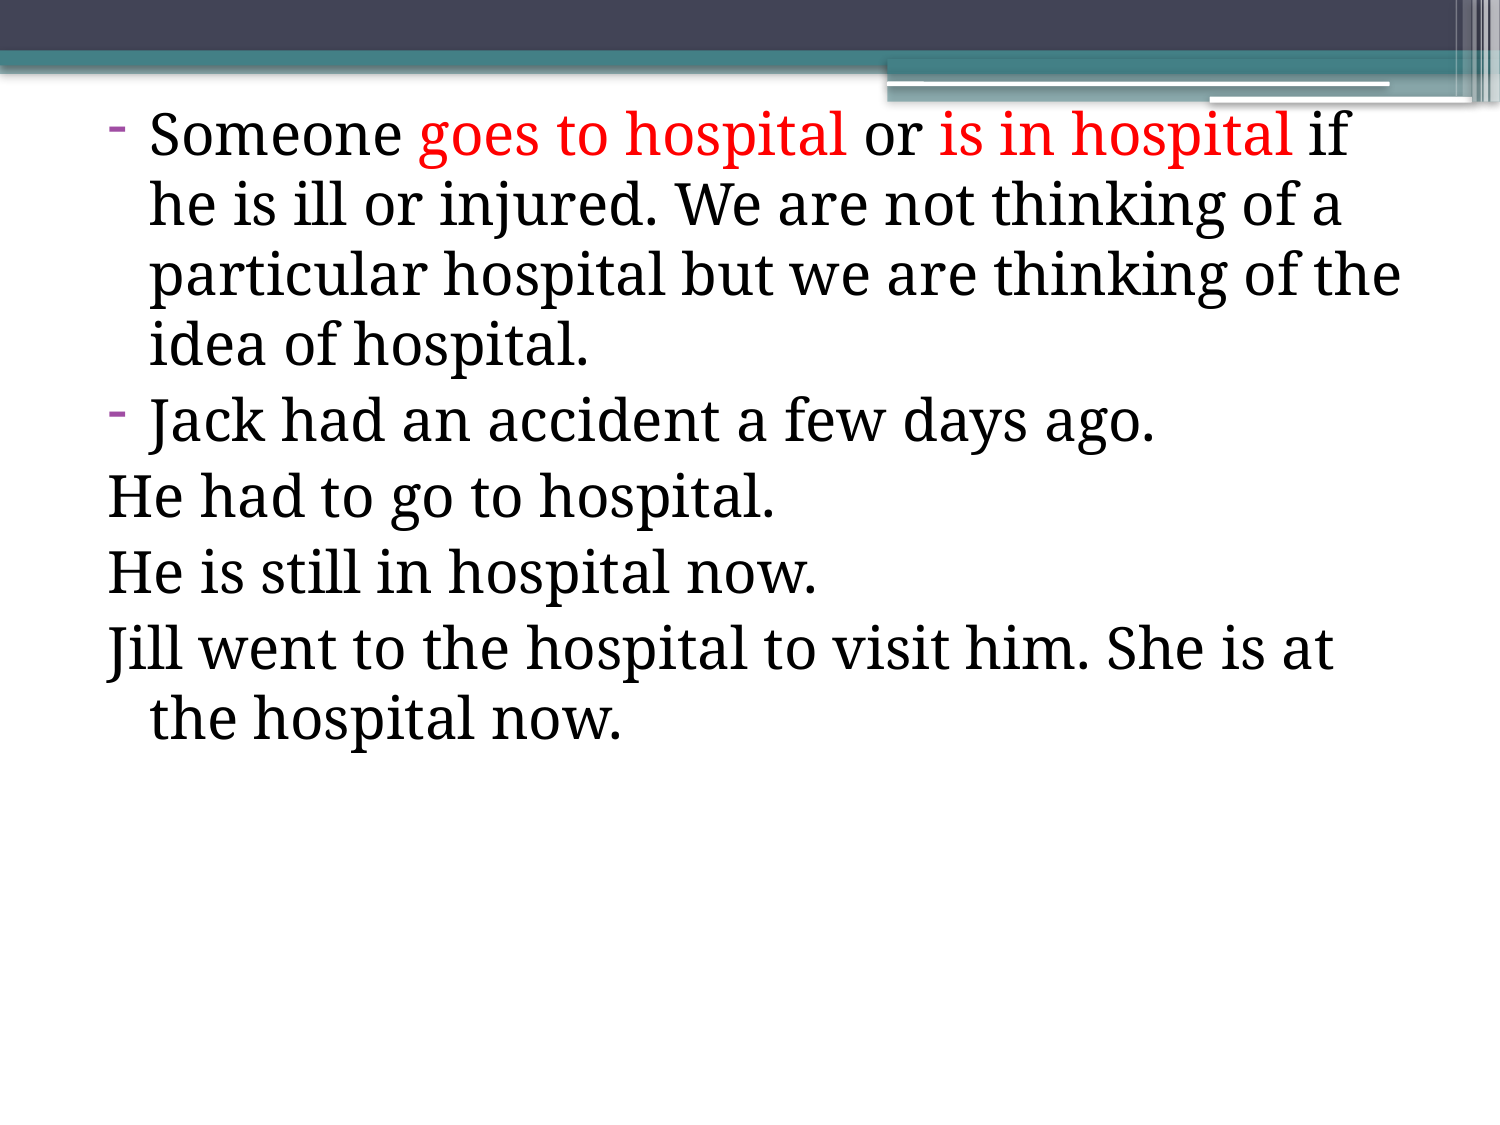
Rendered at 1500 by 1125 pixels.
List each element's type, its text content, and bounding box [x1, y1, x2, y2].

list Someone goes to hospital or is in hospital if he is ill or injured. We are not thinking of a particular hospital but we are thinking of the idea of hospital. Jack had an accident a few days ago. He had to go to hospital. He is still in hospital now. Jill went to the hospital to visit him. She is at the hospital now. [75, 90, 1425, 1005]
